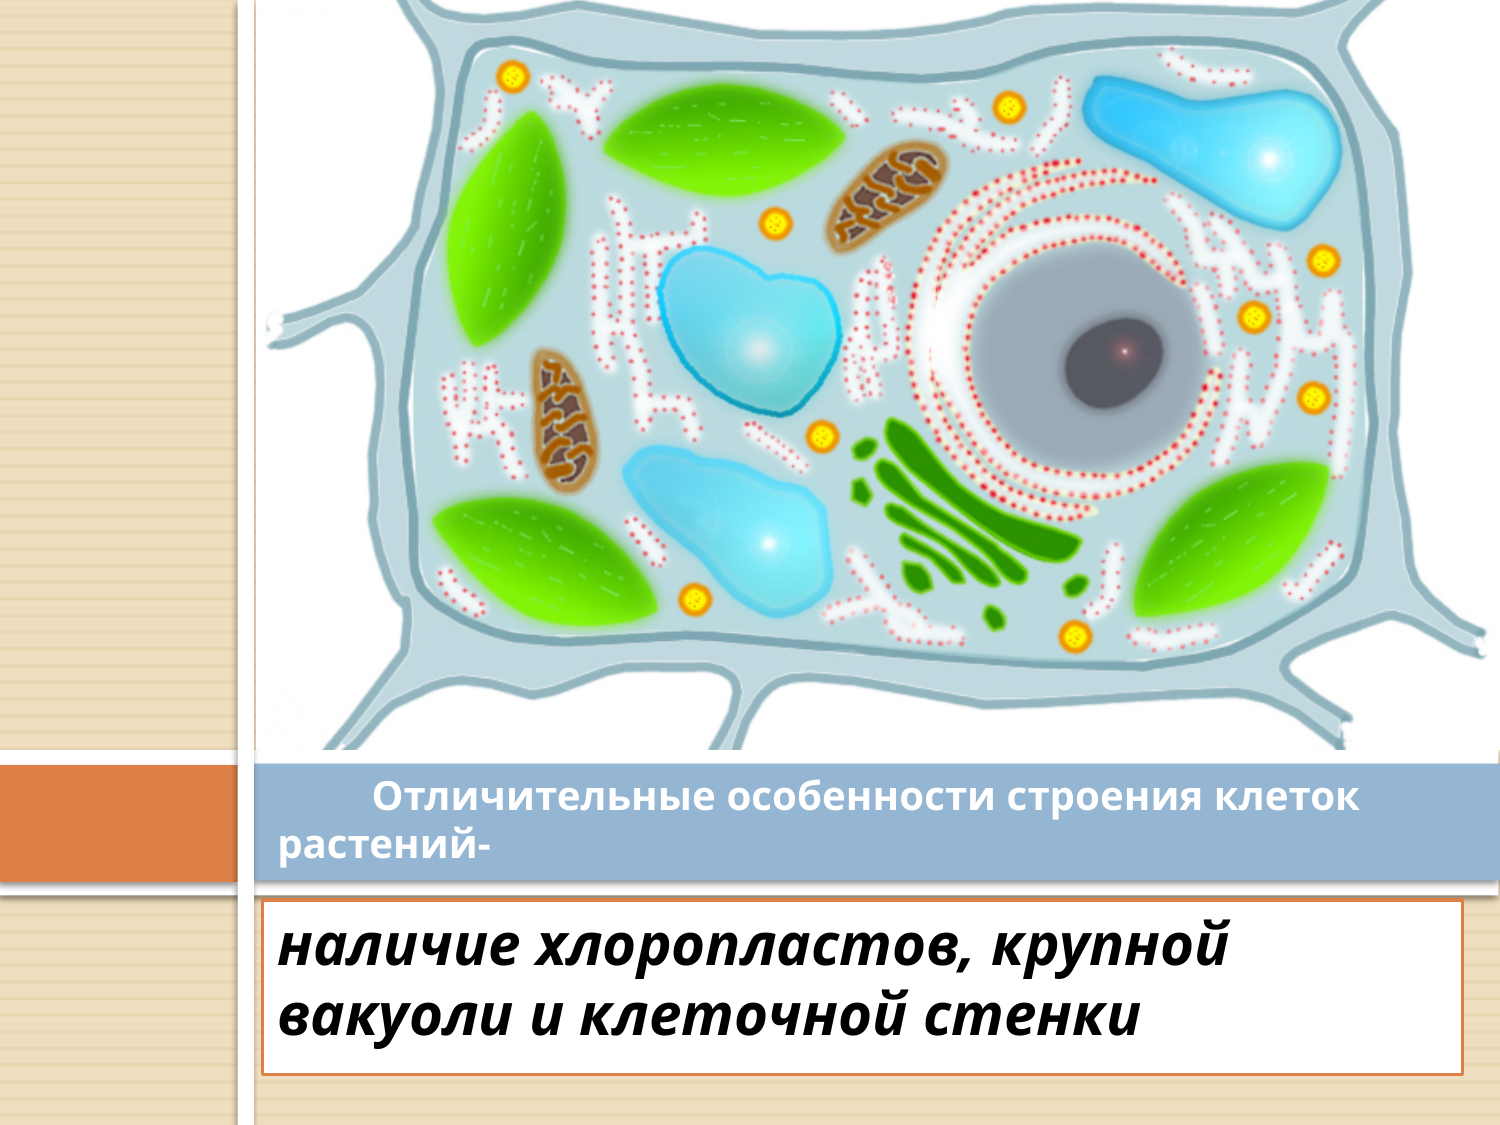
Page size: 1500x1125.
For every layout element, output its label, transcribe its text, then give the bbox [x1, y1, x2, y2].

list наличие хлоропластов, крупной вакуоли и клеточной стенки [261, 898, 1464, 1076]
footer www.sliderpoint.org [262, 1024, 1013, 1085]
picture [255, 0, 1500, 750]
title Отличительные особенности строения клеток растений- [262, 762, 1463, 875]
